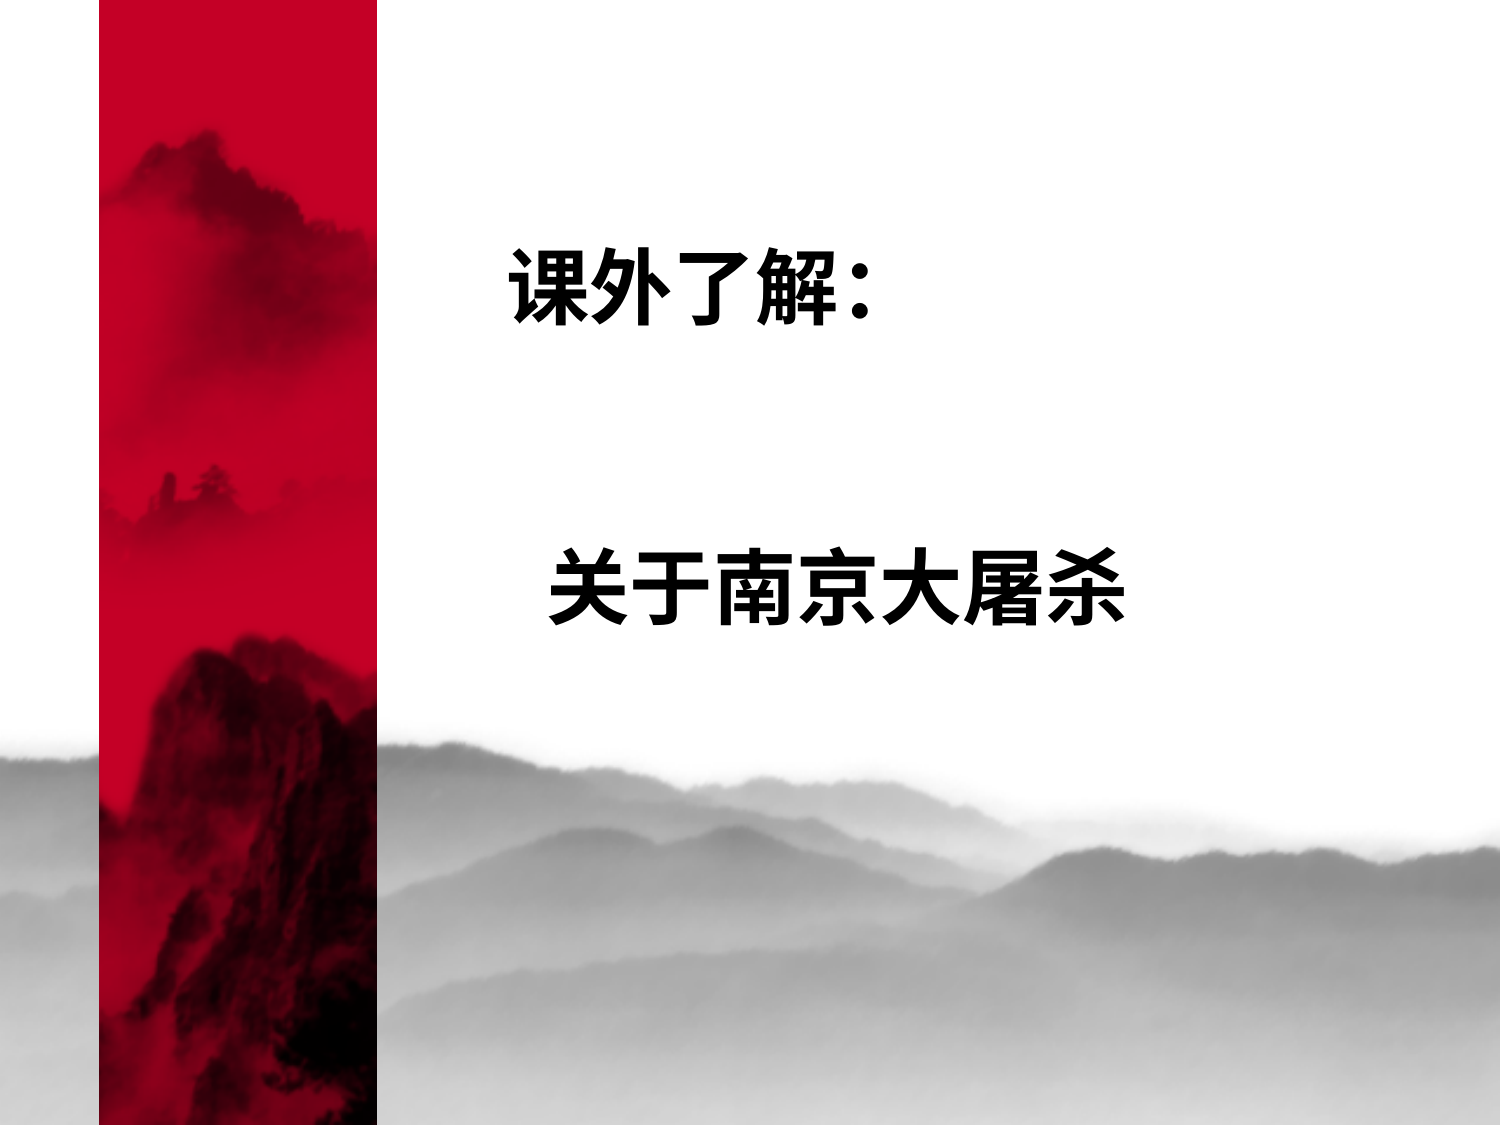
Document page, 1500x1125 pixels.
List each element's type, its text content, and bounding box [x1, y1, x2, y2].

picture [0, 0, 1500, 1125]
title 课外了解： 关于南京大屠杀 [100, 31, 1329, 740]
